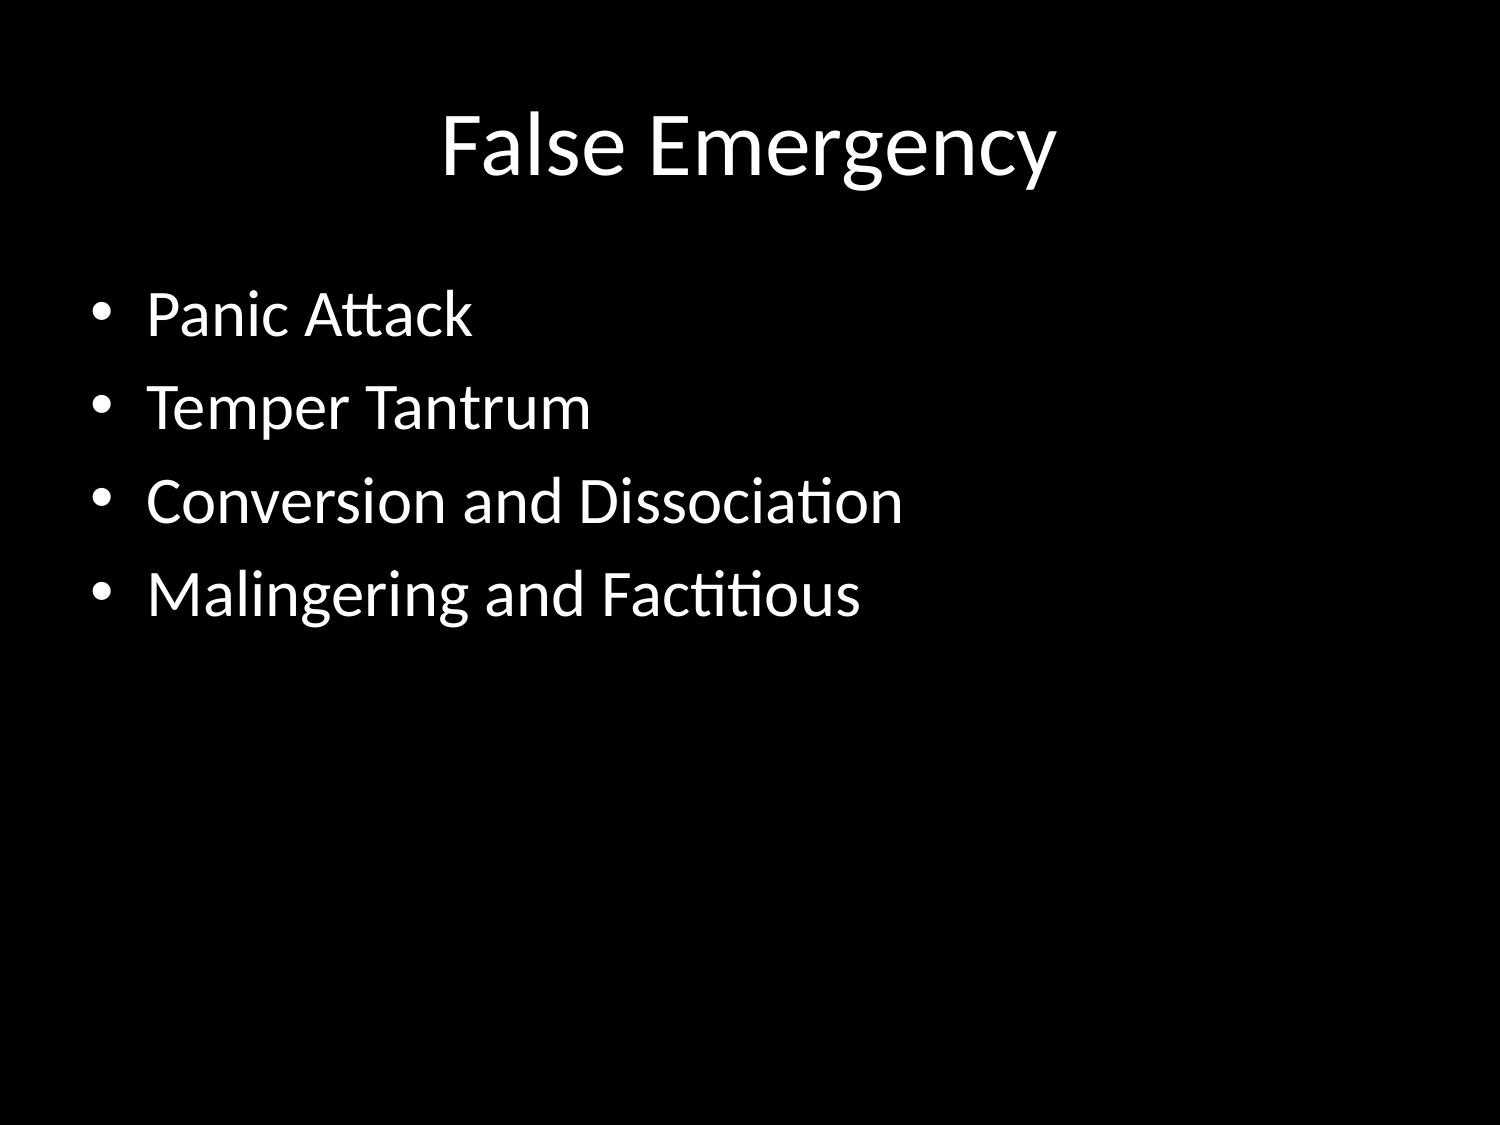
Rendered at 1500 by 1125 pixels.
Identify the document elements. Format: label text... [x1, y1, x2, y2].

list Panic Attack Temper Tantrum Conversion and Dissociation Malingering and Factitious [75, 262, 1425, 1005]
title False Emergency [75, 45, 1425, 233]
